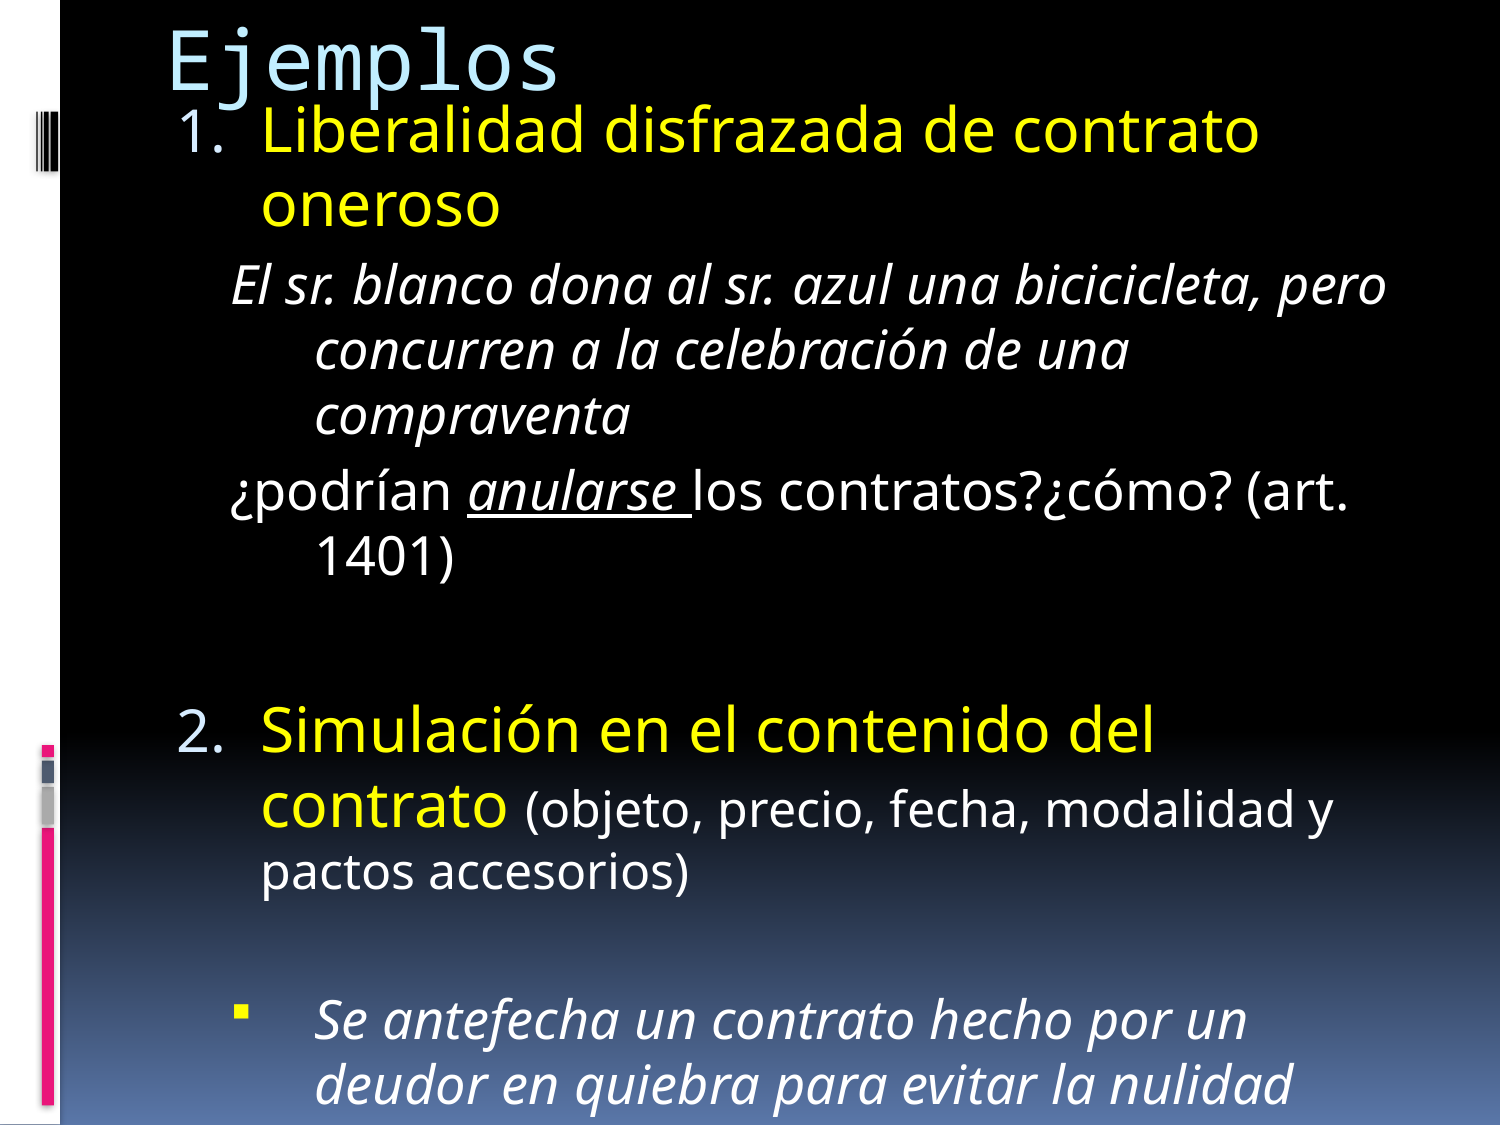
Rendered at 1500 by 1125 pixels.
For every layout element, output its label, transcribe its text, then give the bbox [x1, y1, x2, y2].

title Ejemplos [149, 0, 1426, 81]
list Liberalidad disfrazada de contrato oneroso El sr. blanco dona al sr. azul una bicicicleta, pero concurren a la celebración de una compraventa ¿podrían anularse los contratos?¿cómo? (art. 1401) Simulación en el contenido del contrato (objeto, precio, fecha, modalidad y pactos accesorios) Se antefecha un contrato hecho por un deudor en quiebra para evitar la nulidad Se postdata un contrato realizado por un incapaz Si simula la existencia de un plazo, pero la obligación es pura y simple [149, 81, 1426, 1043]
